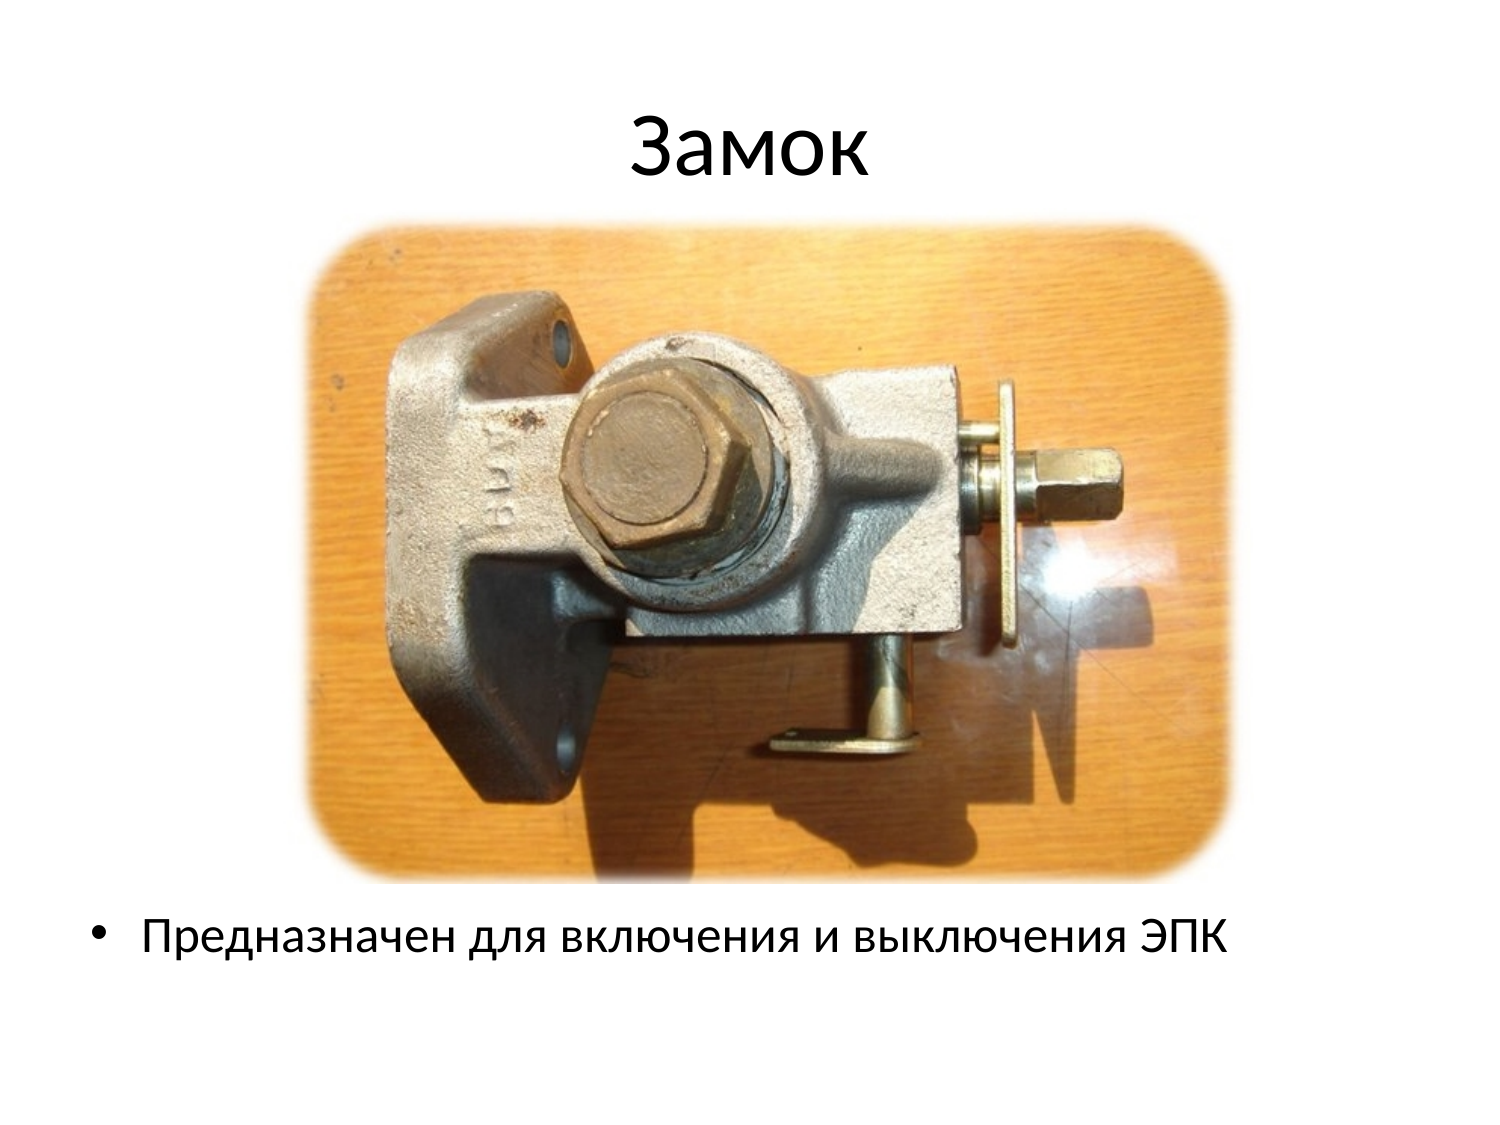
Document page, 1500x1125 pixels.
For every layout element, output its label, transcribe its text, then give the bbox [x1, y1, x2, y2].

picture [281, 207, 1254, 885]
title Замок [75, 45, 1425, 233]
list Предназначен для включения и выключения ЭПК [75, 893, 1425, 1005]
